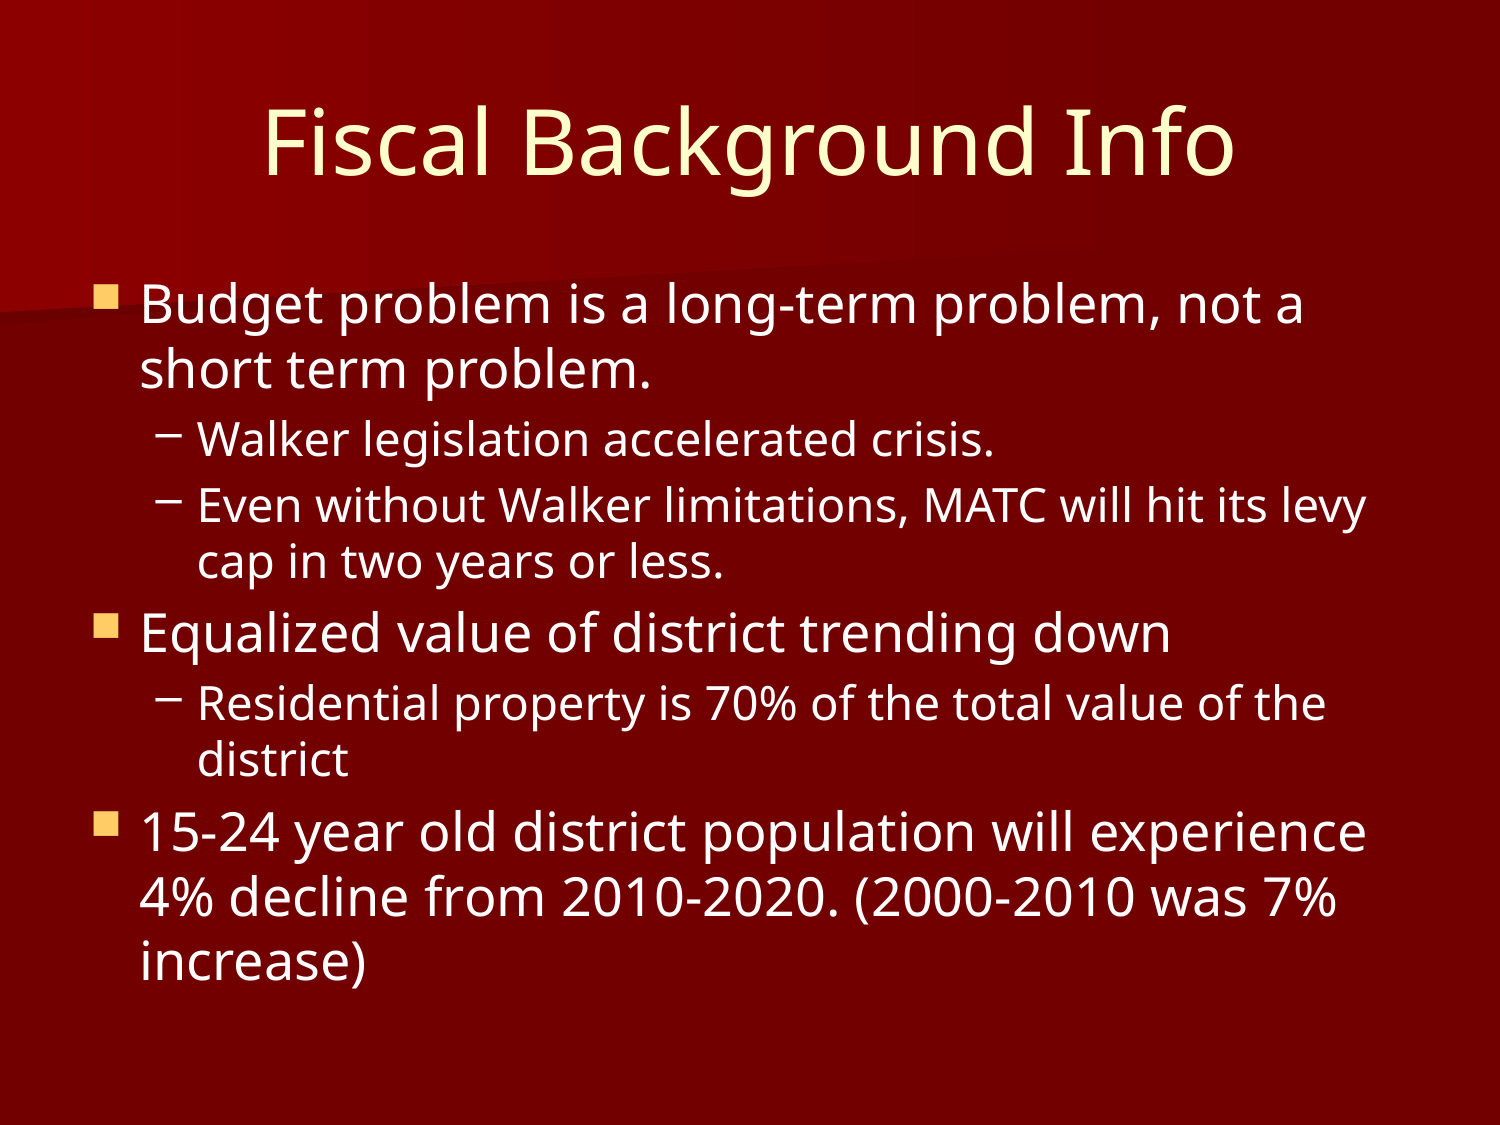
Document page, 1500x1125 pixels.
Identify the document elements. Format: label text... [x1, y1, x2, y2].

list Budget problem is a long-term problem, not a short term problem. Walker legislation accelerated crisis. Even without Walker limitations, MATC will hit its levy cap in two years or less. Equalized value of district trending down Residential property is 70% of the total value of the district 15-24 year old district population will experience 4% decline from 2010-2020. (2000-2010 was 7% increase) [75, 262, 1425, 1000]
title Fiscal Background Info [75, 45, 1425, 233]
